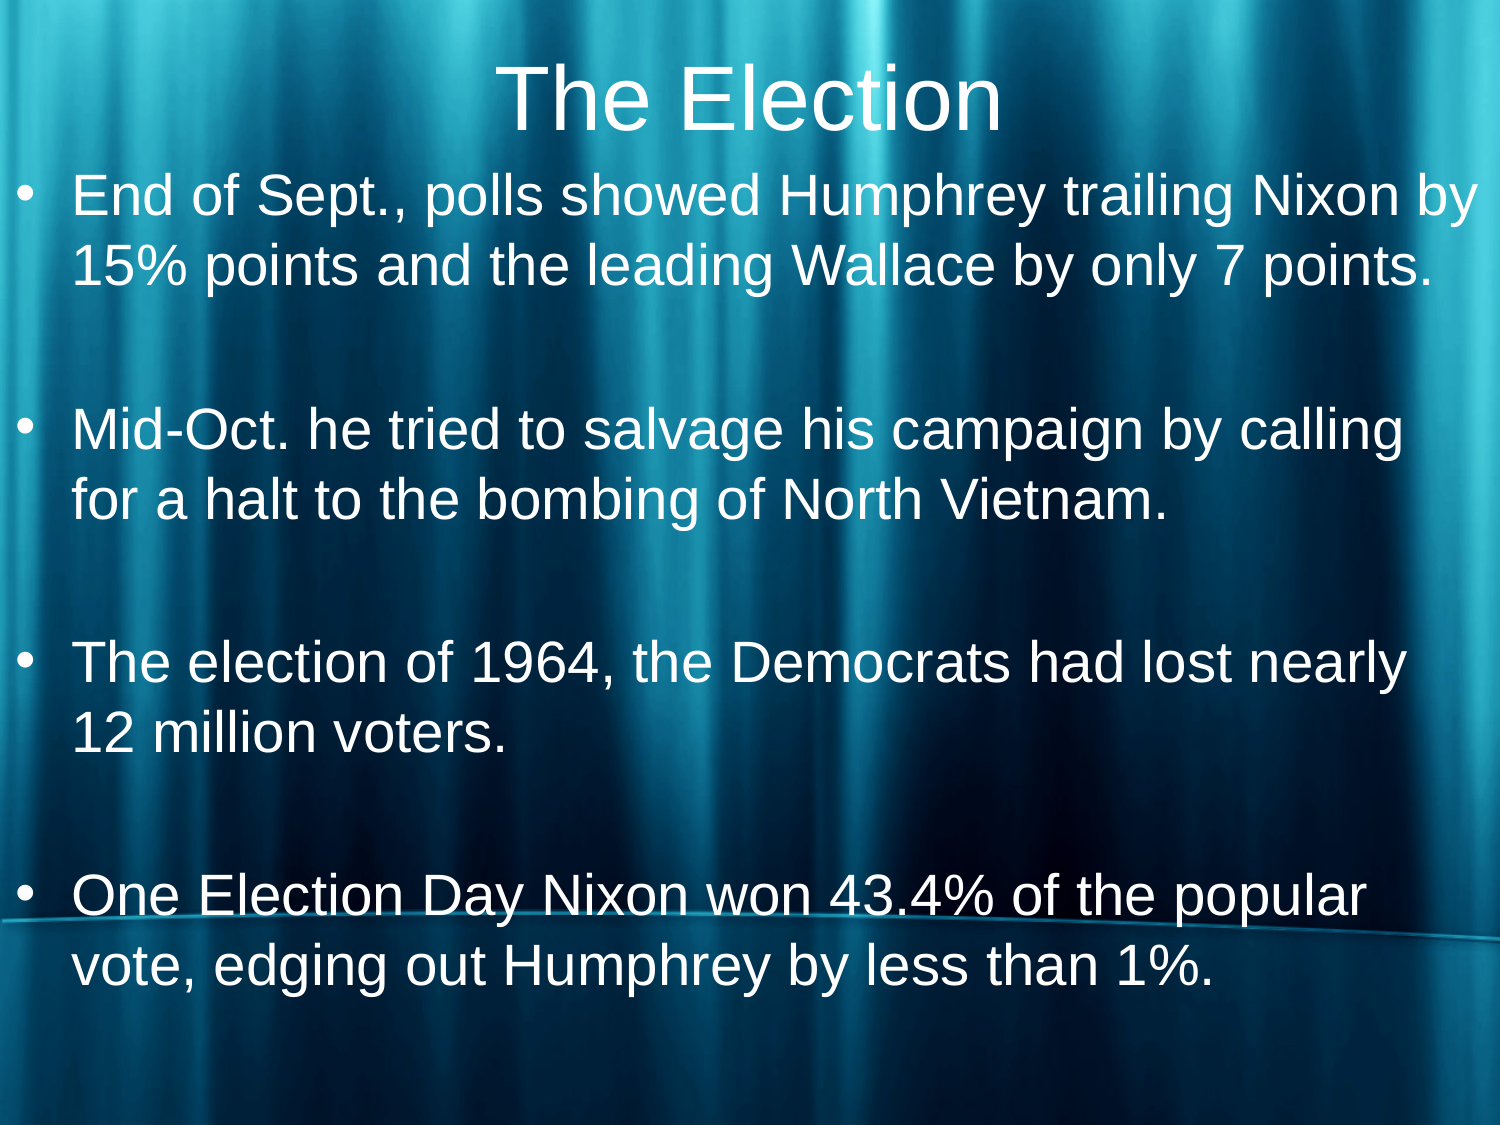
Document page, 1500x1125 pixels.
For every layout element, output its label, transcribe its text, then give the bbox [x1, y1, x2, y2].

list End of Sept., polls showed Humphrey trailing Nixon by 15% points and the leading Wallace by only 7 points. Mid-Oct. he tried to salvage his campaign by calling for a halt to the bombing of North Vietnam. The election of 1964, the Democrats had lost nearly 12 million voters. One Election Day Nixon won 43.4% of the popular vote, edging out Humphrey by less than 1%. [0, 149, 1500, 1125]
title The Election [0, 0, 1500, 149]
